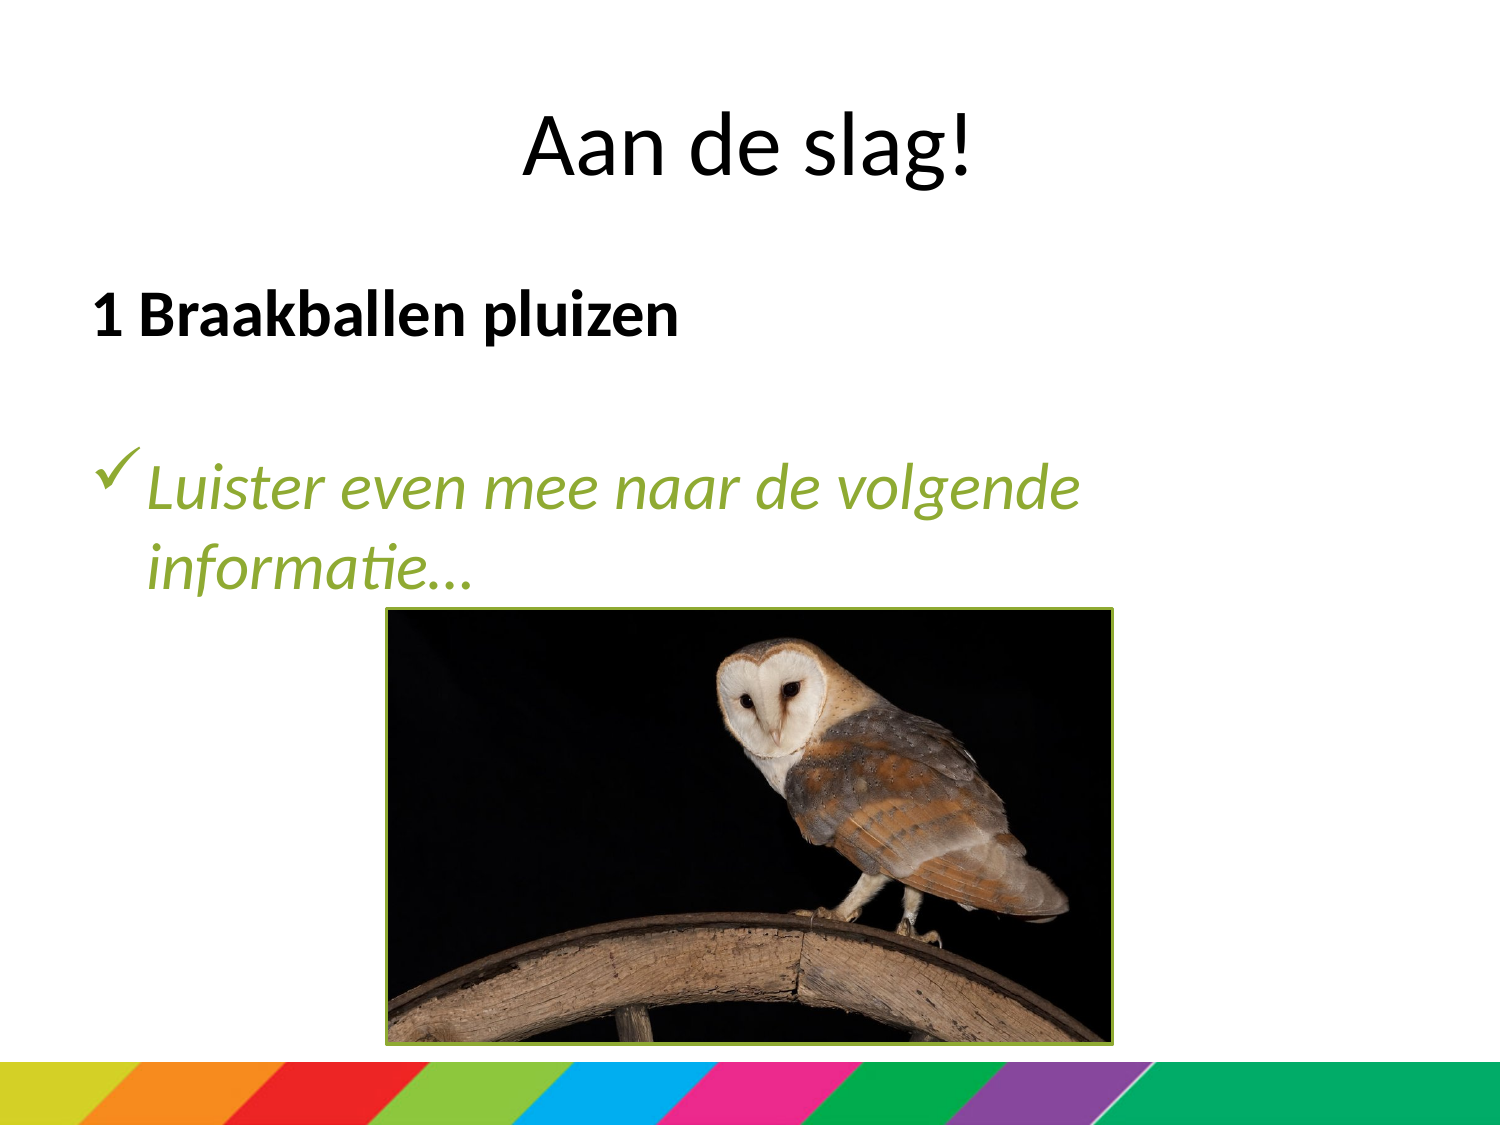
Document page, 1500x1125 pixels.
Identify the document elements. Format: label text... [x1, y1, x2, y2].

title Aan de slag! [75, 45, 1425, 233]
picture [0, 1062, 574, 1125]
picture [387, 609, 1112, 1043]
list 1 Braakballen pluizen Luister even mee naar de volgende informatie… [75, 262, 1425, 1000]
picture [656, 1062, 1500, 1125]
